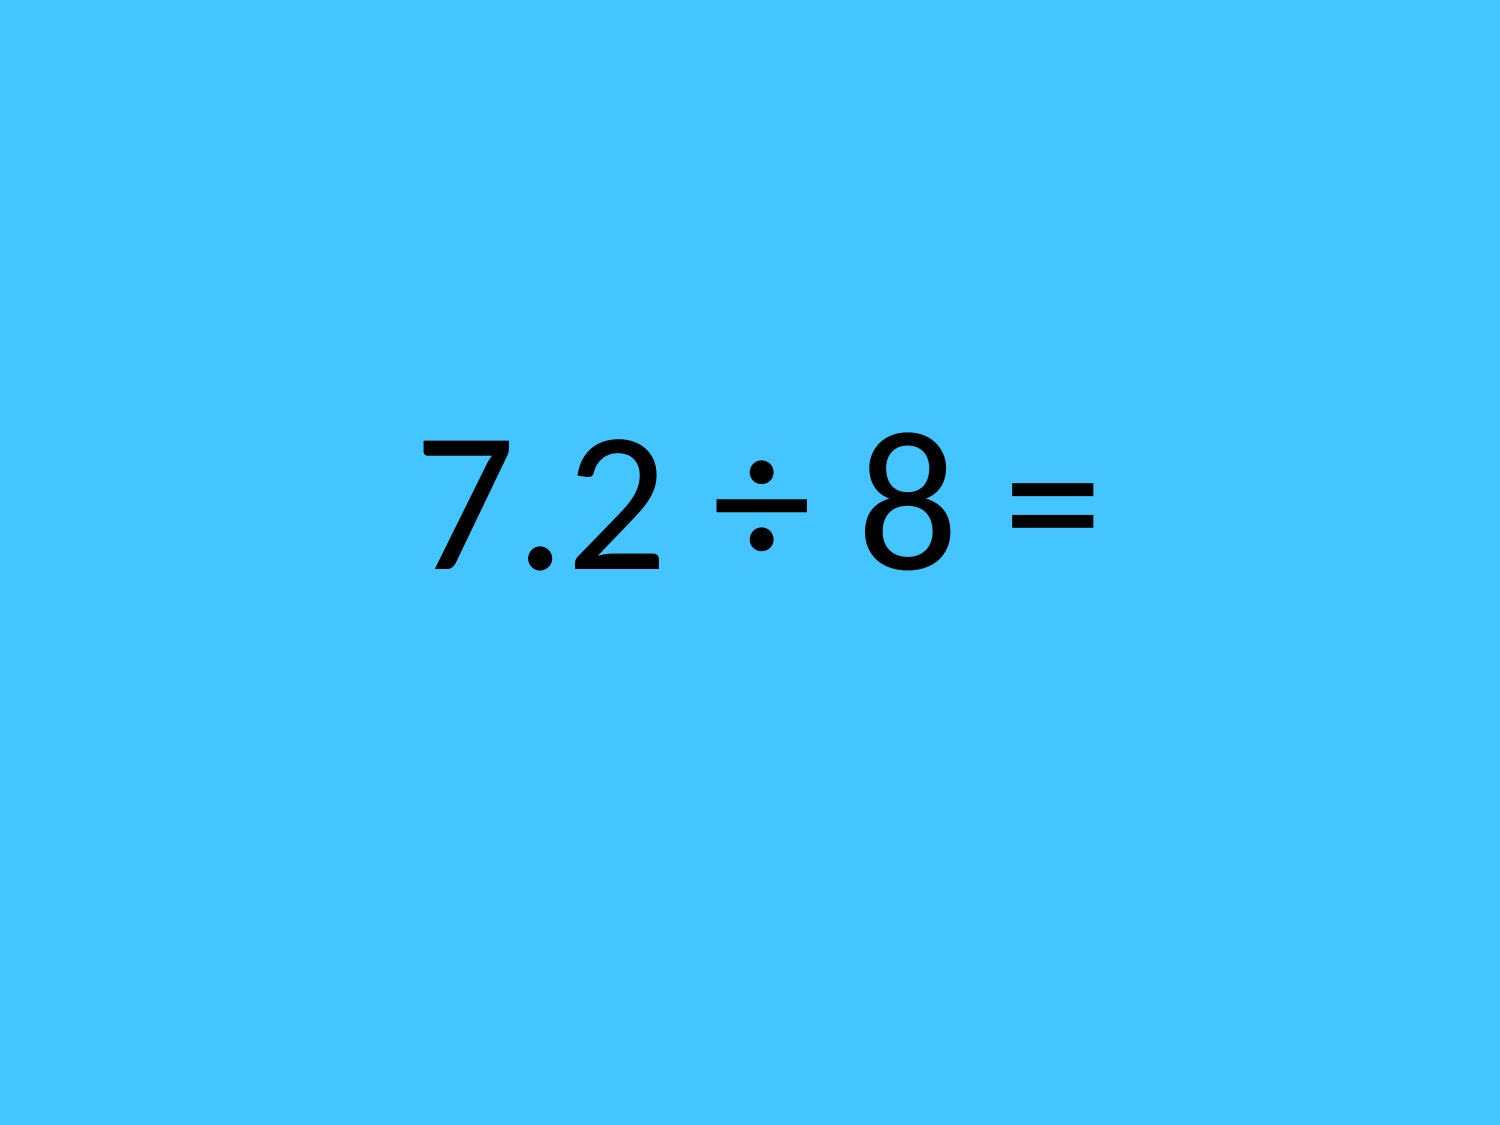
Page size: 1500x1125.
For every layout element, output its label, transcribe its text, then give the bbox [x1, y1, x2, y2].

text_box 7.2 ÷ 8 = [399, 362, 1213, 618]
